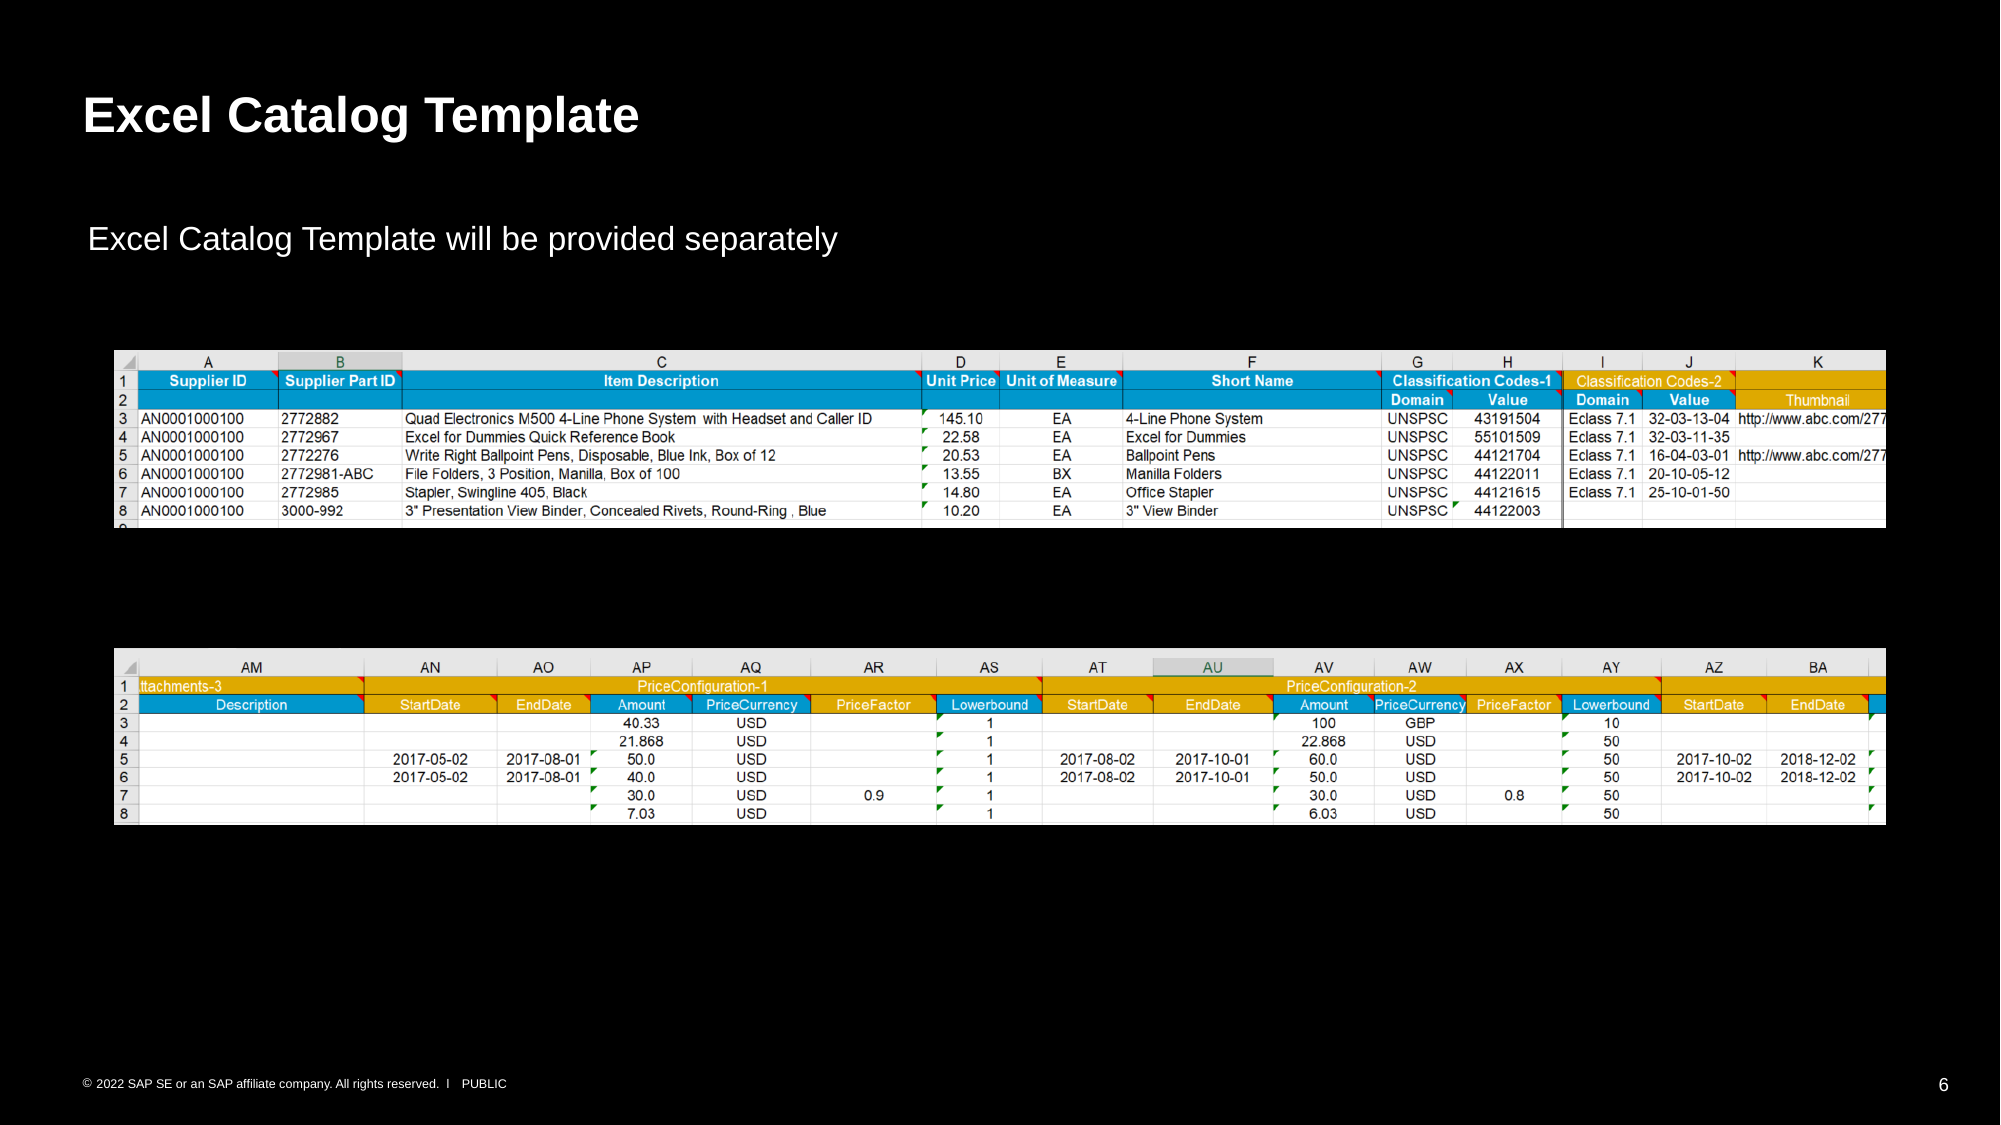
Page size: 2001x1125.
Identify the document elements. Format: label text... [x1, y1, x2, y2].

picture [114, 349, 1886, 528]
title Excel Catalog Template [82, 82, 1918, 144]
text_box Excel Catalog Template will be provided separately [87, 217, 1493, 258]
picture [114, 647, 1886, 826]
